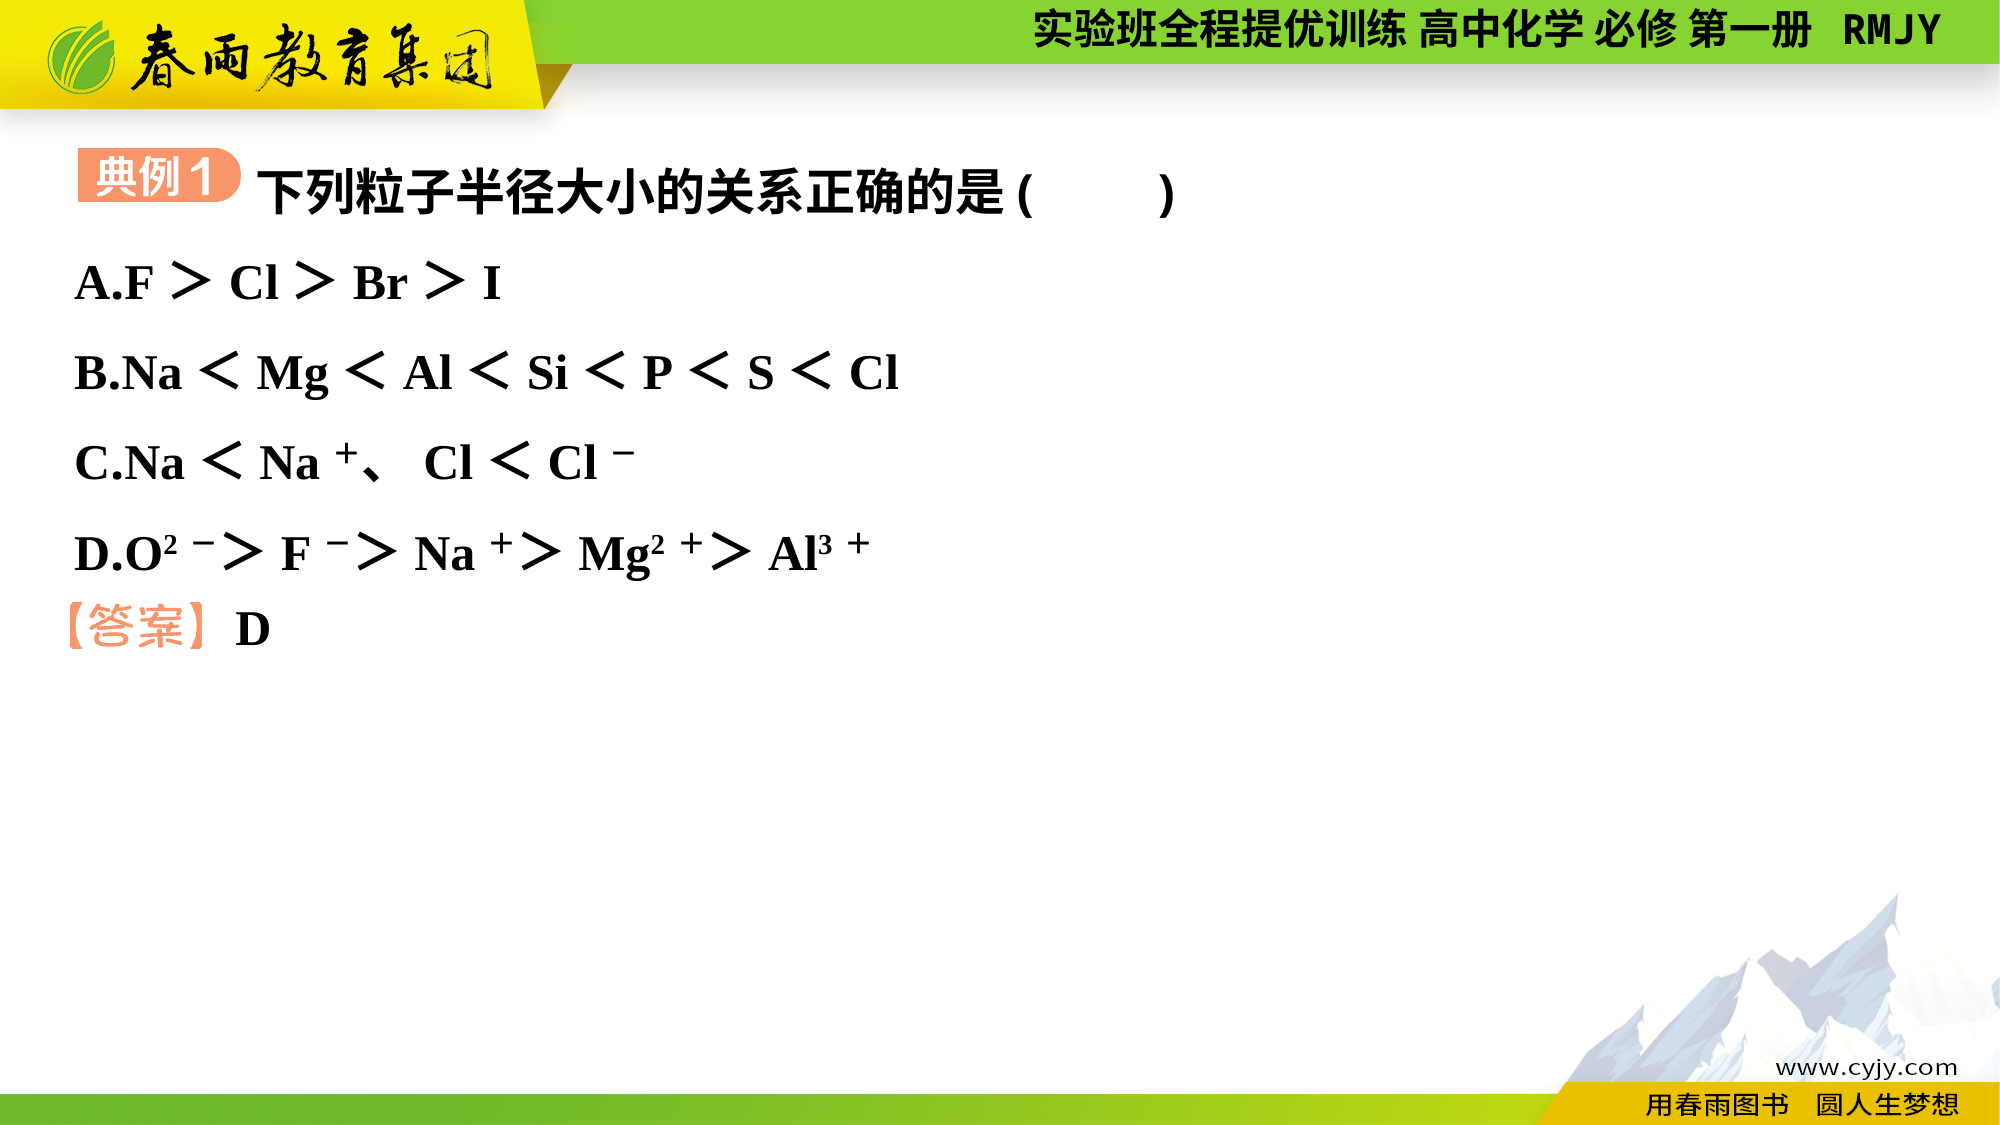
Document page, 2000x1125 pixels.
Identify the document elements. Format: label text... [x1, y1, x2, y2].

text_box D [220, 587, 287, 663]
picture [0, 0, 2000, 1125]
list 下列粒子半径大小的关系正确的是( ) A.F＞Cl＞Br＞I B.Na＜Mg＜Al＜Si＜P＜S＜Cl C.Na＜Na＋、Cl＜Cl－ D.O2－＞F－＞Na＋＞Mg2＋＞Al3＋ [59, 122, 1944, 581]
